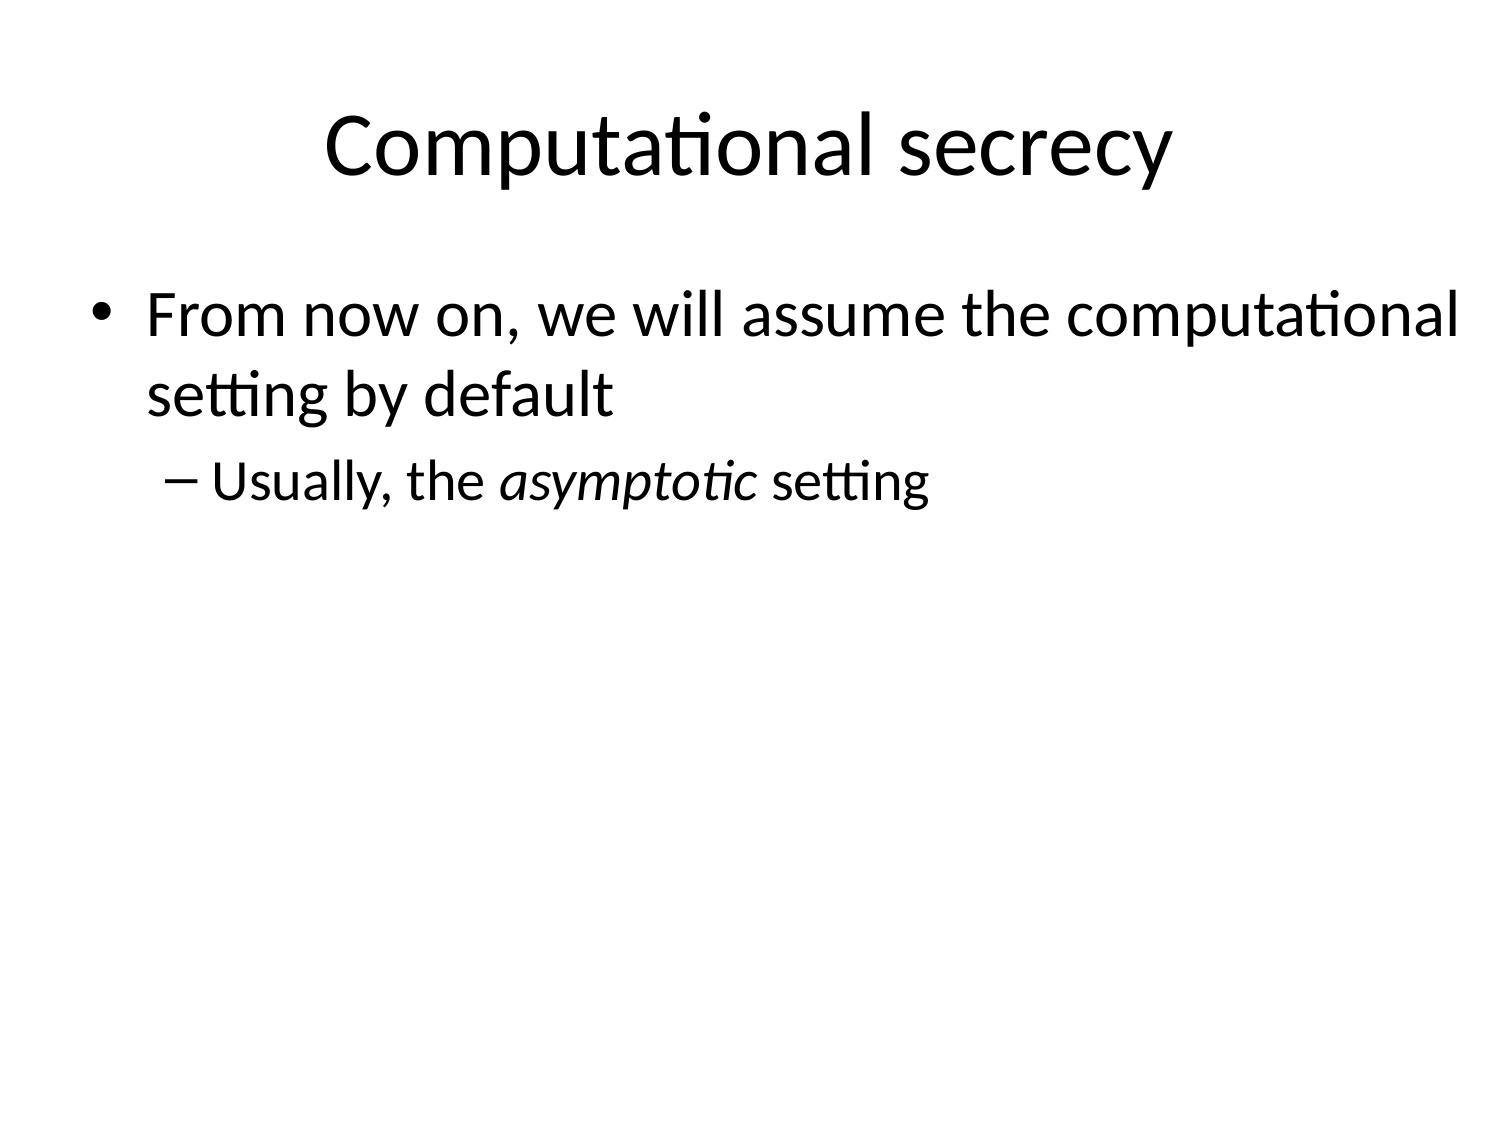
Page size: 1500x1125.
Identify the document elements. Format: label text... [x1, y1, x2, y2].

list From now on, we will assume the computational setting by default Usually, the asymptotic setting [75, 262, 1488, 1005]
title Computational secrecy [75, 45, 1425, 233]
